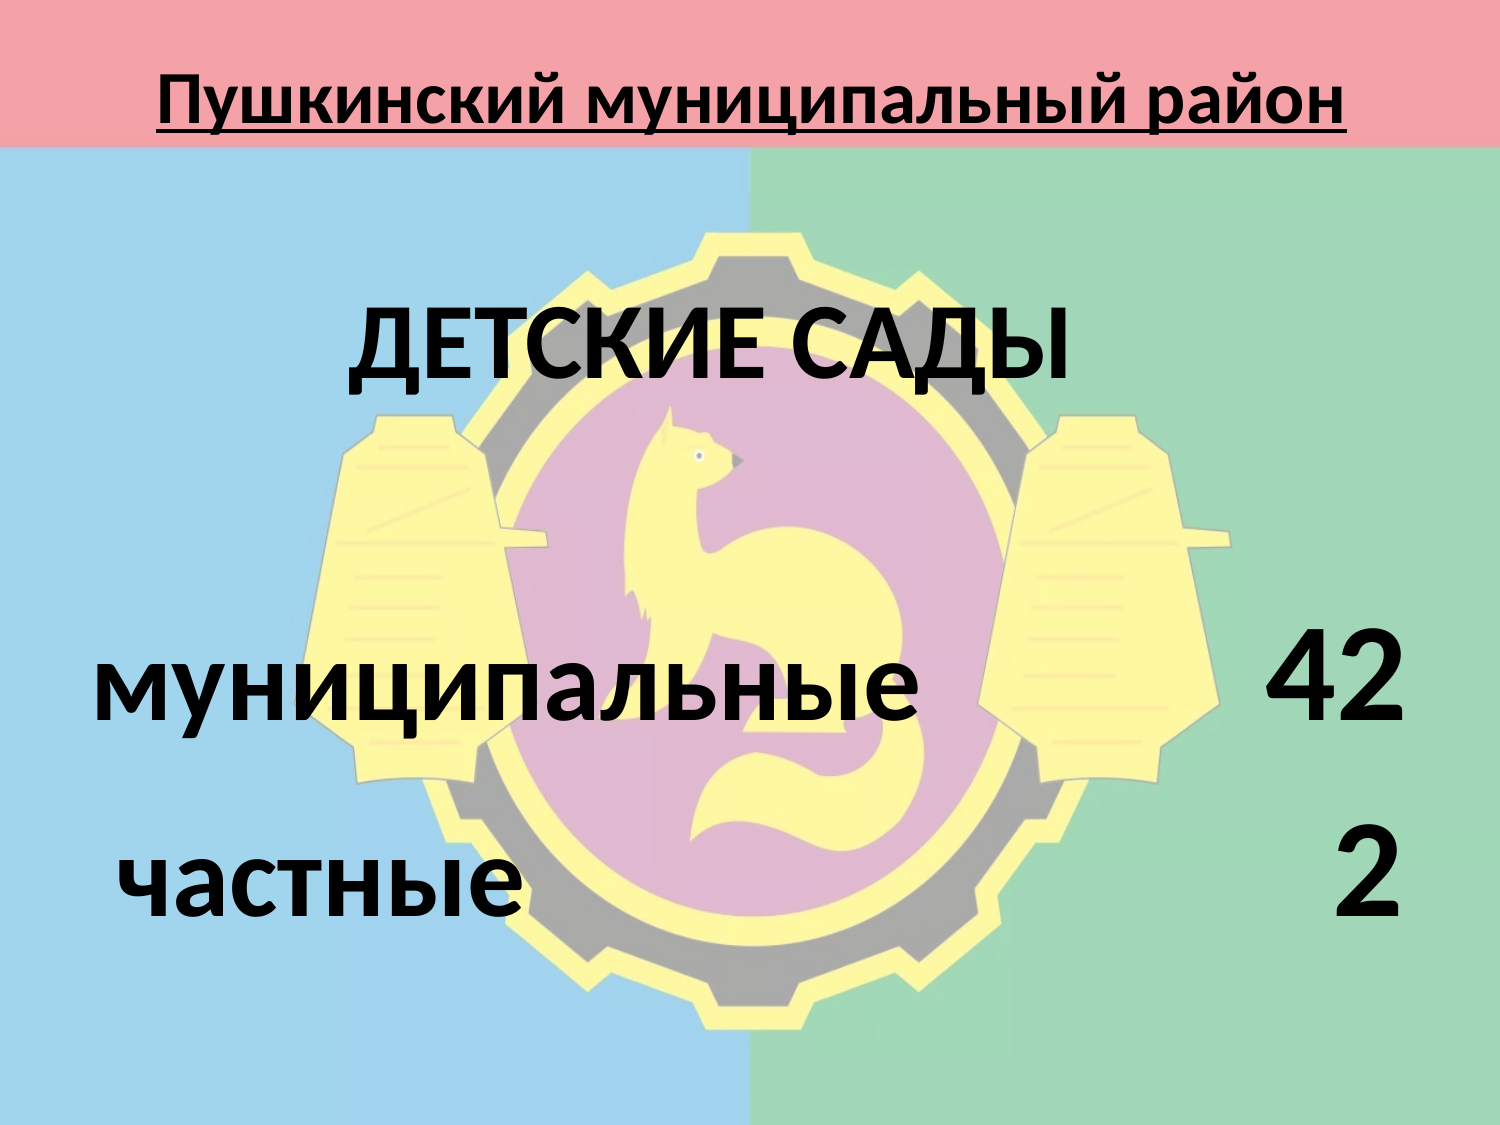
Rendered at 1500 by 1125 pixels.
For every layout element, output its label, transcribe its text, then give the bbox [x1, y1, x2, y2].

title Пушкинский муниципальный район [76, 0, 1427, 188]
list ДЕТСКИЕ САДЫ муниципальные 42 частные 2 [75, 262, 1425, 1005]
